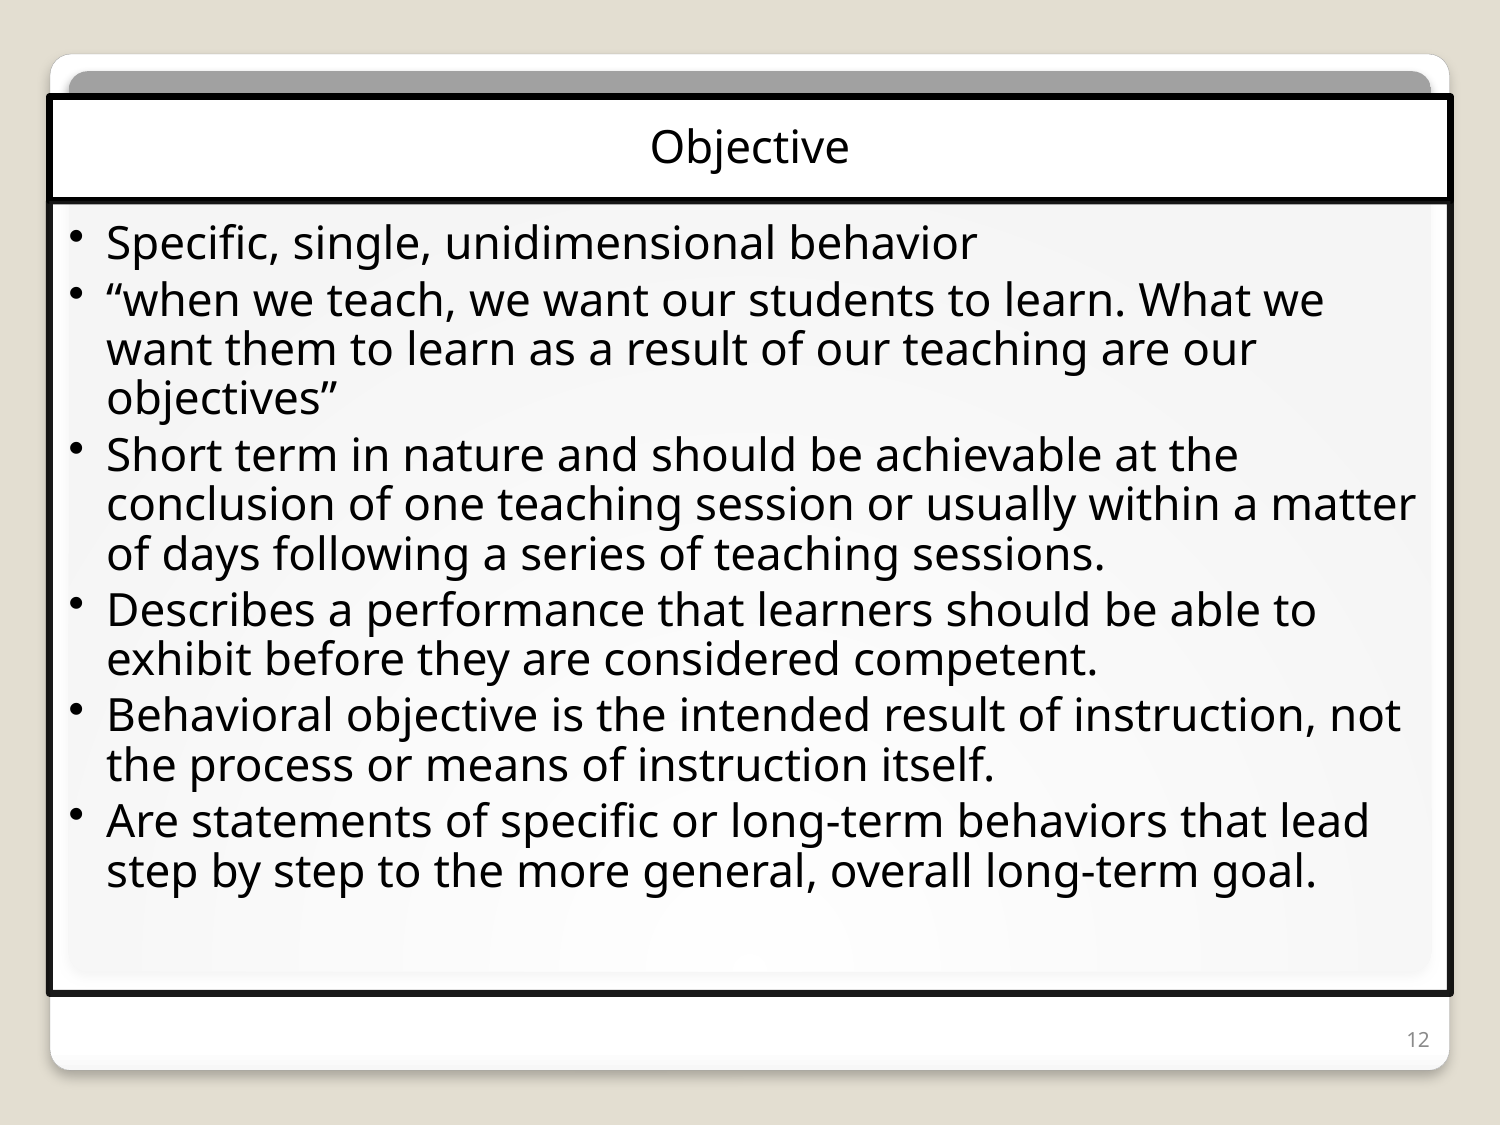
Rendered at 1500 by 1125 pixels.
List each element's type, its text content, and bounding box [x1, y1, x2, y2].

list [49, 89, 1451, 1001]
slide_number 12 [1369, 1013, 1445, 1063]
